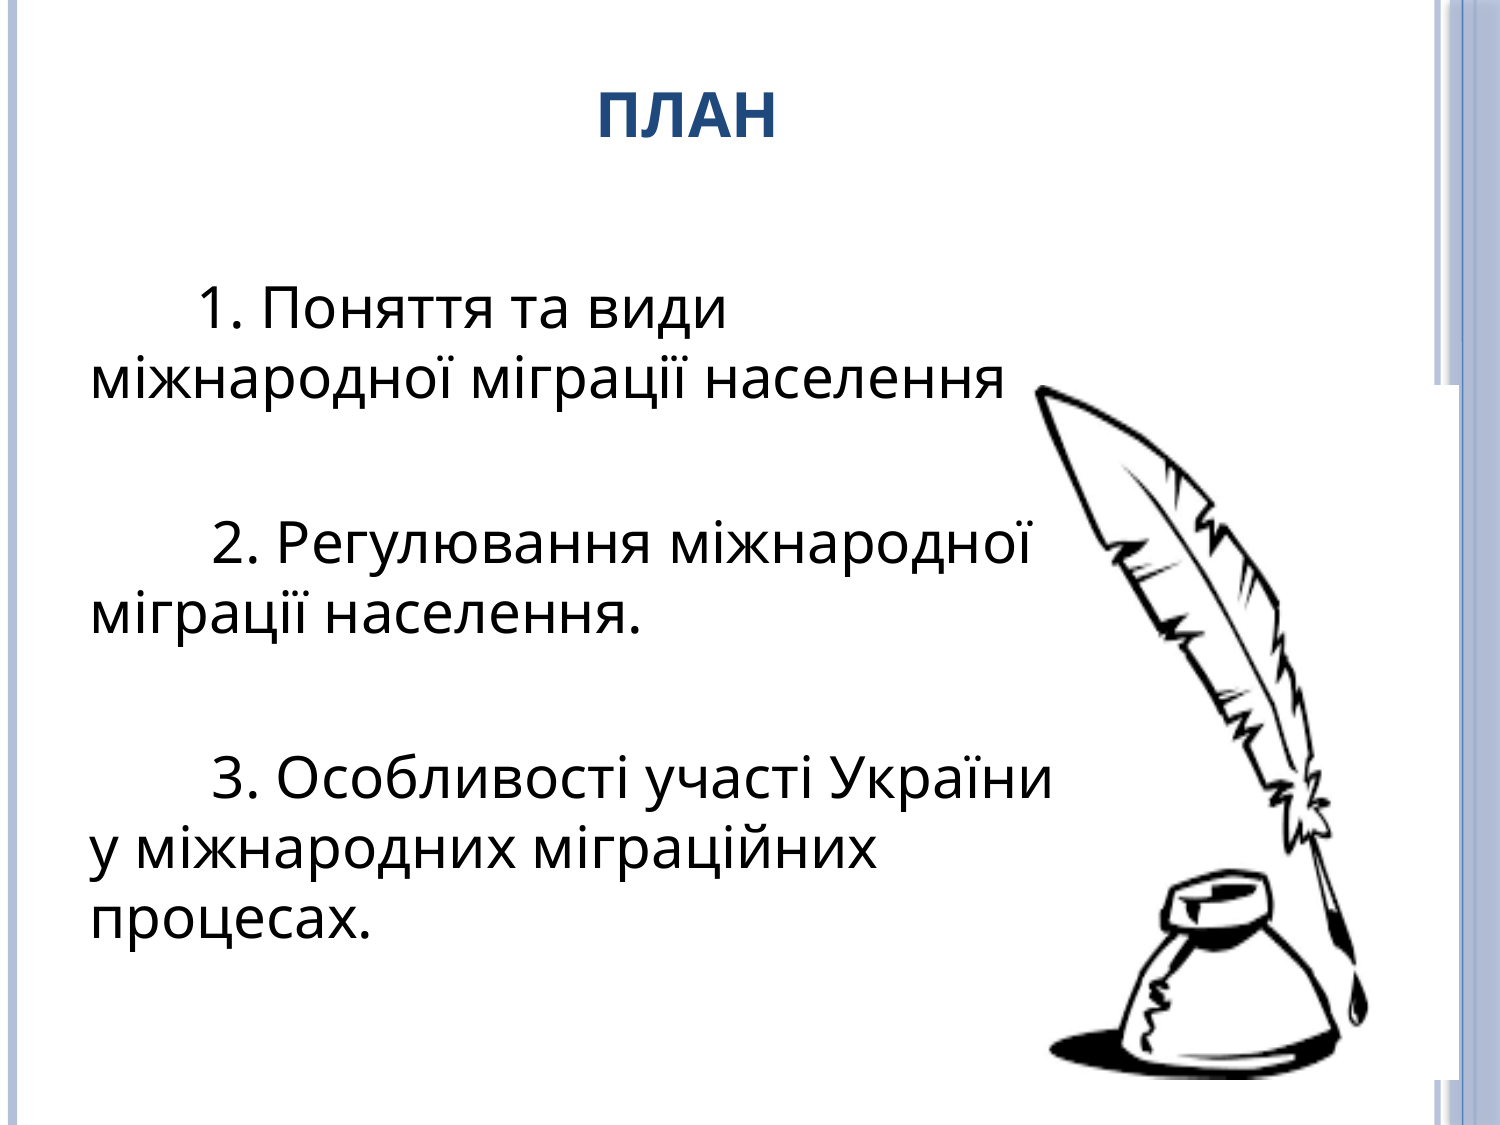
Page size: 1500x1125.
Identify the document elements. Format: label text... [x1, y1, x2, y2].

title План [75, 45, 1300, 233]
picture [935, 384, 1460, 1080]
list 1. Поняття та види міжнародної міграції населення 2. Регулювання міжнародної міграції населення. 3. Особливості участі України у міжнародних міграційних процесах. [75, 262, 1105, 1062]
